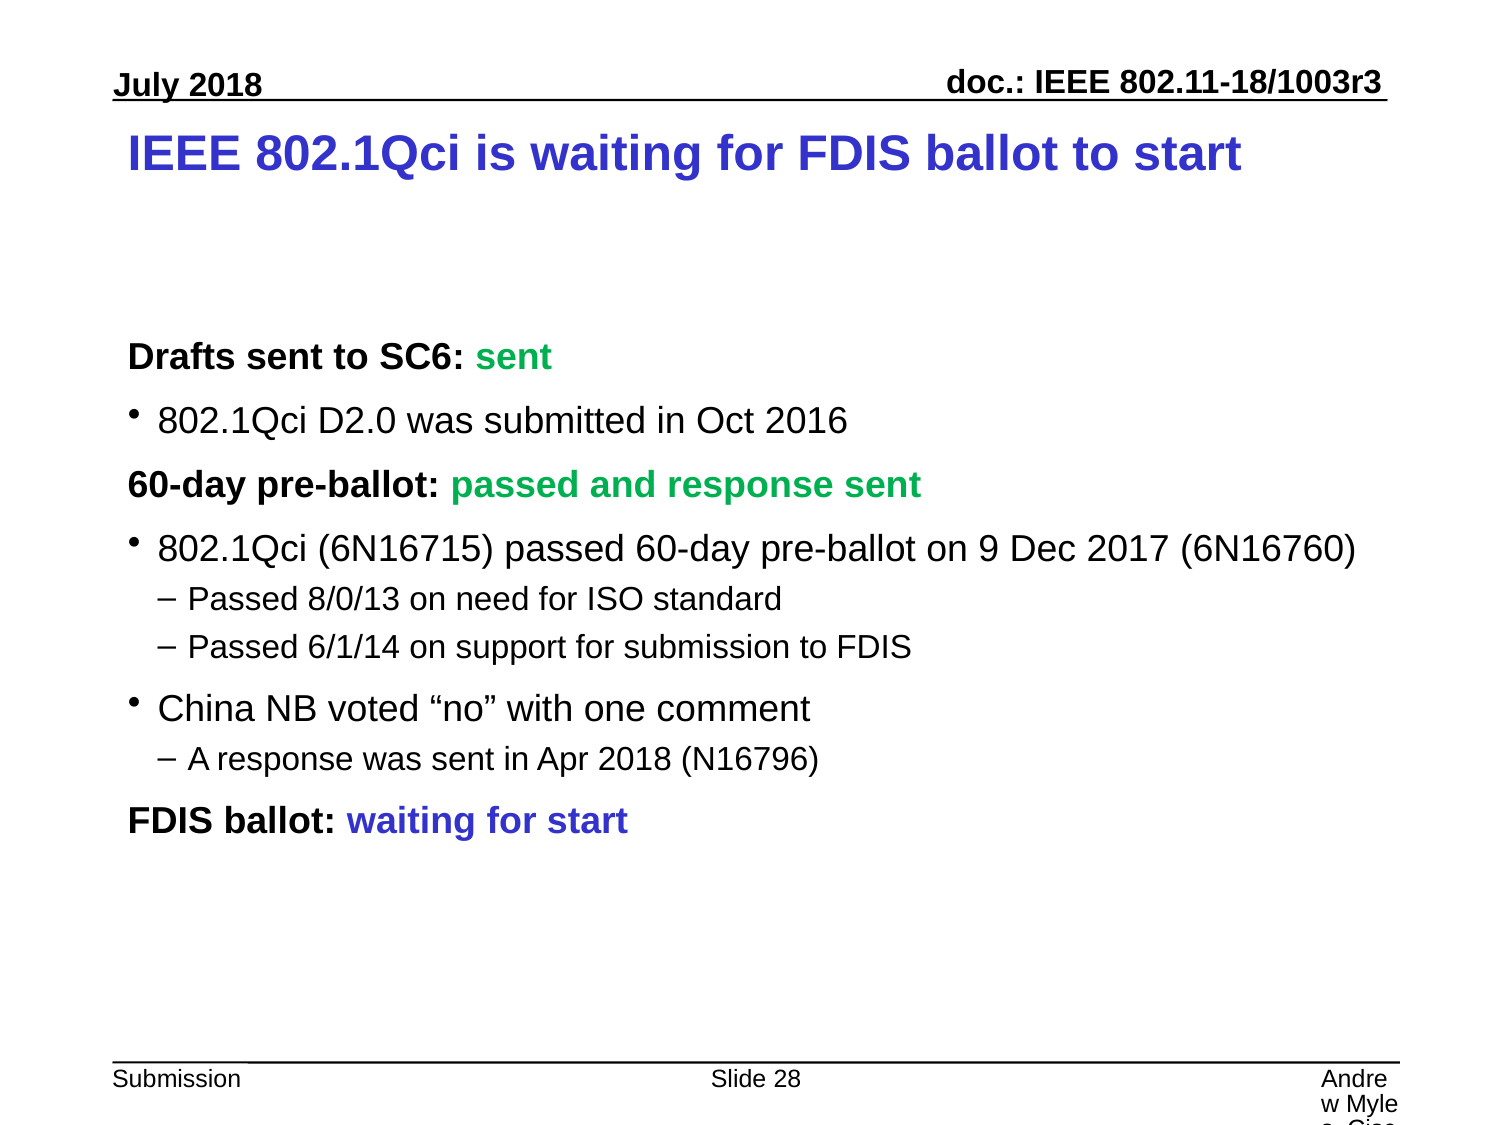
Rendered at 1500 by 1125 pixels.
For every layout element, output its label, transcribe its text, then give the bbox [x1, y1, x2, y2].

list Drafts sent to SC6: sent 802.1Qci D2.0 was submitted in Oct 2016 60-day pre-ballot: passed and response sent 802.1Qci (6N16715) passed 60-day pre-ballot on 9 Dec 2017 (6N16760) Passed 8/0/13 on need for ISO standard Passed 6/1/14 on support for submission to FDIS China NB voted “no” with one comment A response was sent in Apr 2018 (N16796) FDIS ballot: waiting for start [112, 324, 1388, 1000]
title IEEE 802.1Qci is waiting for FDIS ballot to start [112, 112, 1388, 288]
footer Andrew Myles, Cisco [1320, 1061, 1402, 1093]
slide_number Slide 28 [709, 1061, 803, 1093]
